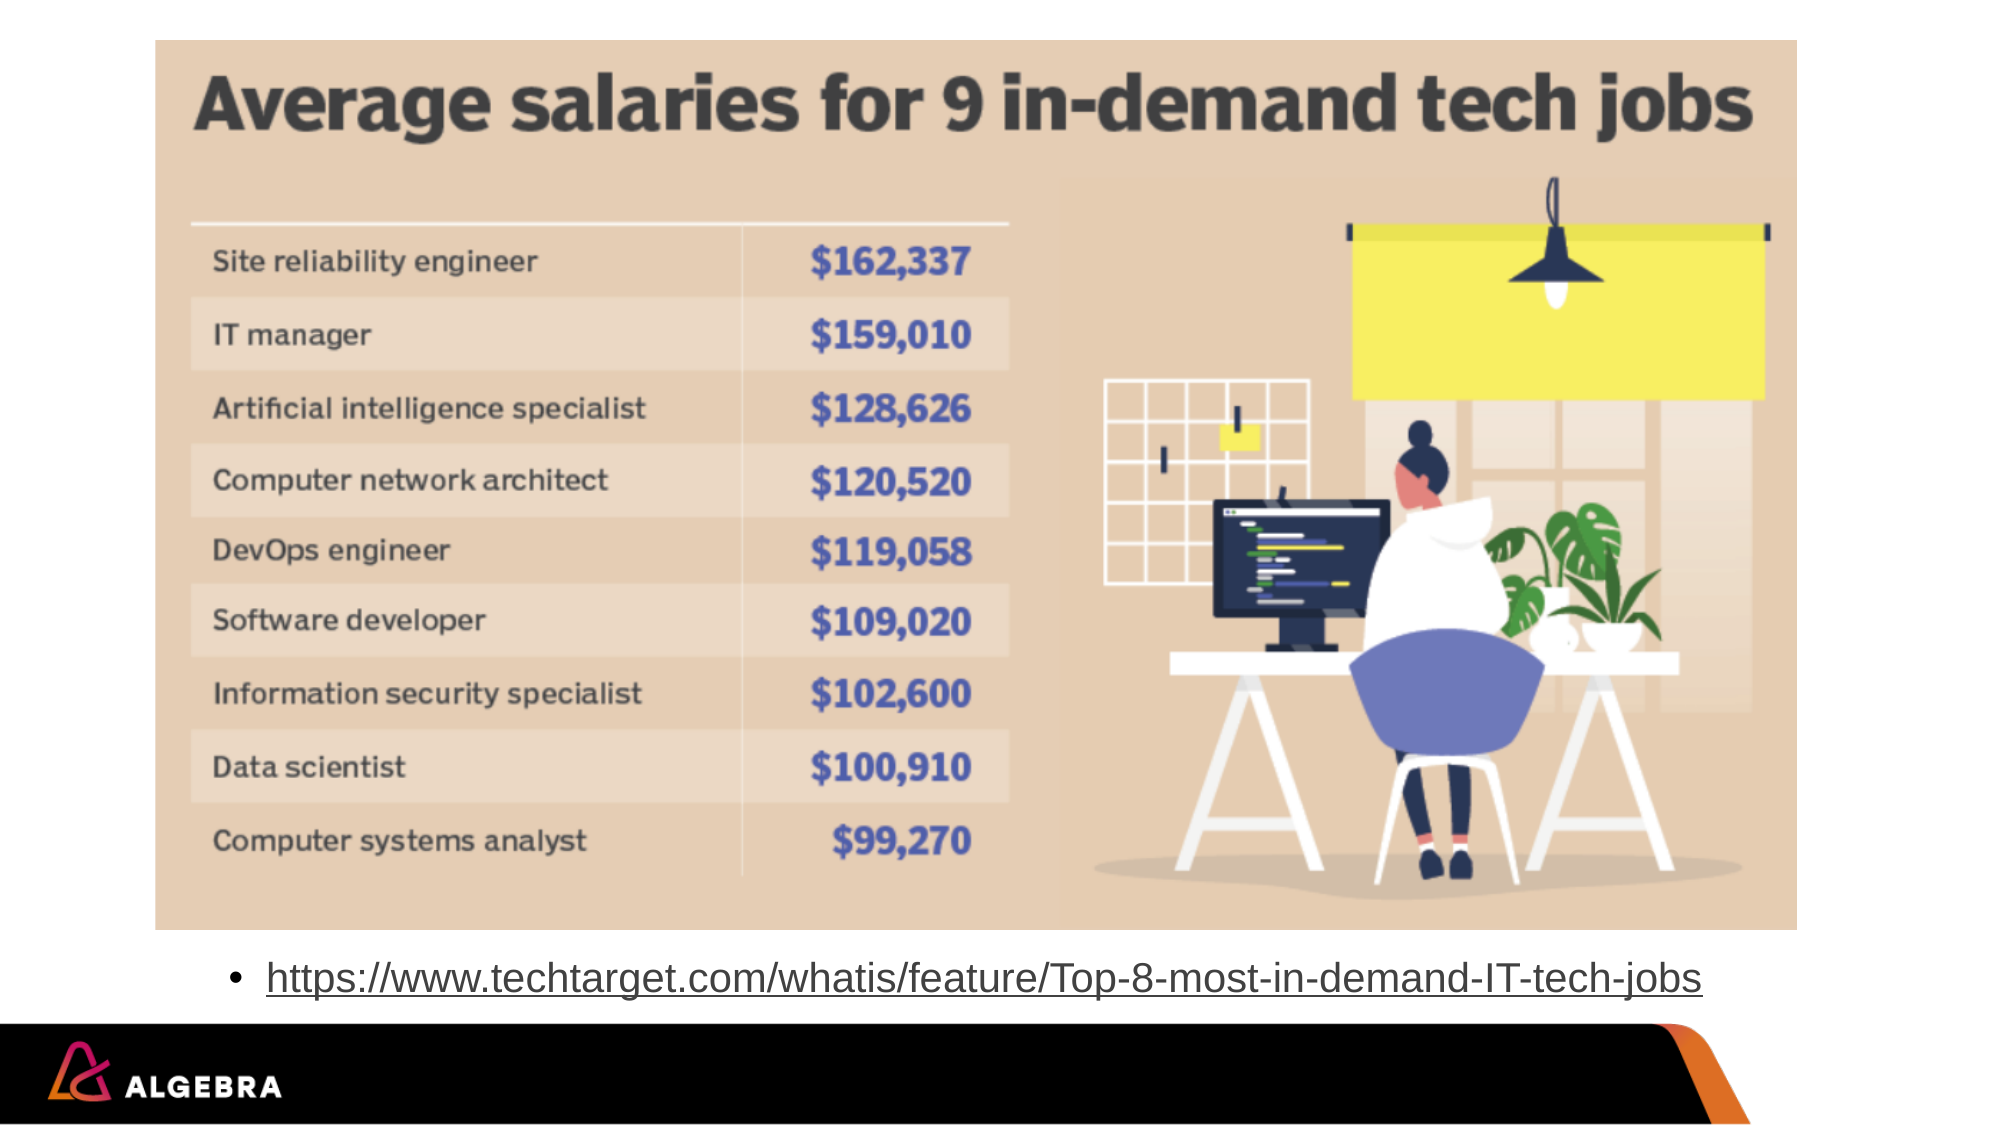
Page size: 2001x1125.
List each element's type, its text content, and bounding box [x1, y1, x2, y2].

picture [155, 40, 1797, 930]
picture [0, 1023, 1958, 1125]
list https://www.techtarget.com/whatis/feature/Top-8-most-in-demand-IT-tech-jobs [213, 949, 2000, 1046]
